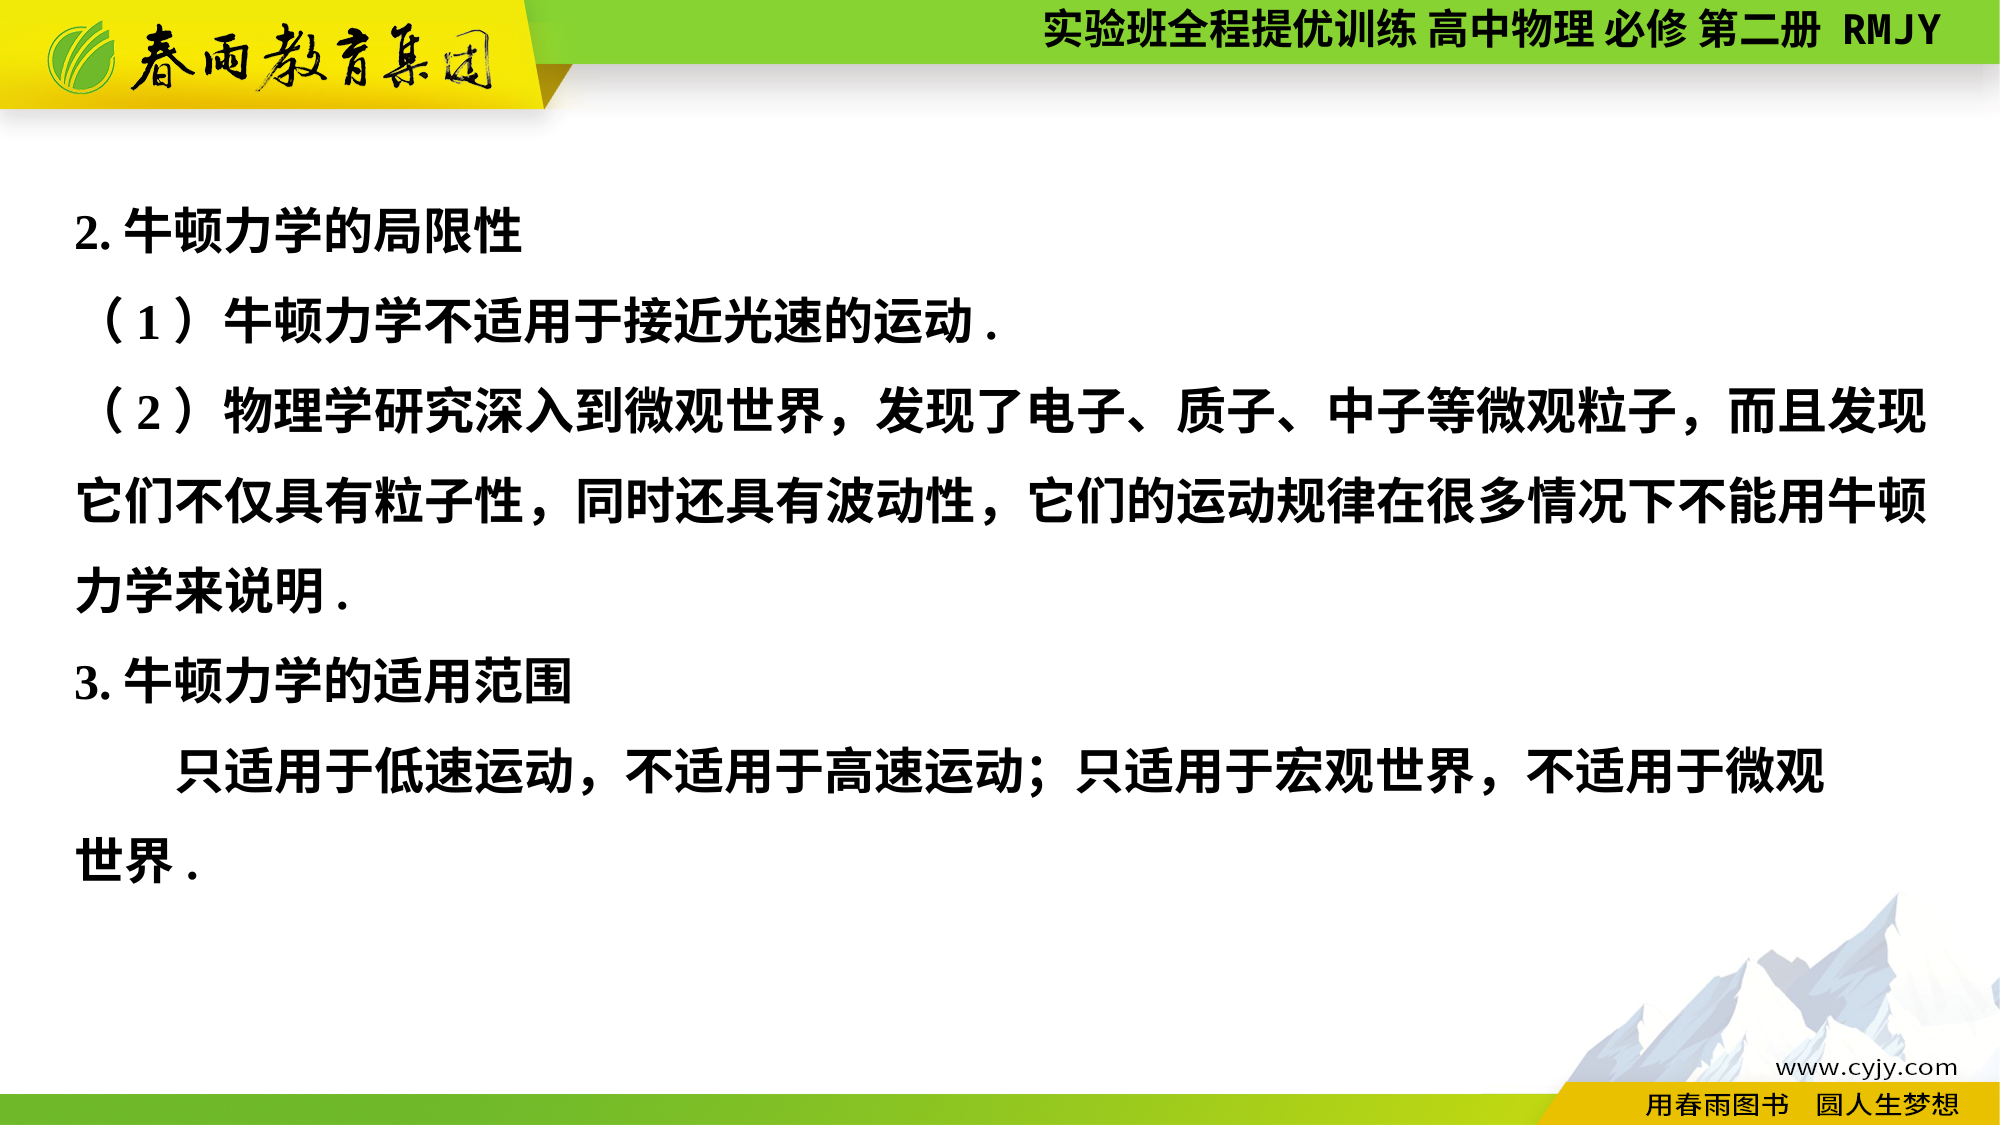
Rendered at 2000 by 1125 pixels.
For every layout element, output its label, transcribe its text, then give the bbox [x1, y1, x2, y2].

picture [0, 0, 2000, 1125]
list 2.牛顿力学的局限性 （1）牛顿力学不适用于接近光速的运动. （2）物理学研究深入到微观世界，发现了电子、质子、中子等微观粒子，而且发现它们不仅具有粒子性，同时还具有波动性，它们的运动规律在很多情况下不能用牛顿力学来说明. 3.牛顿力学的适用范围 只适用于低速运动，不适用于高速运动；只适用于宏观世界，不适用于微观 世界. [59, 162, 1944, 894]
